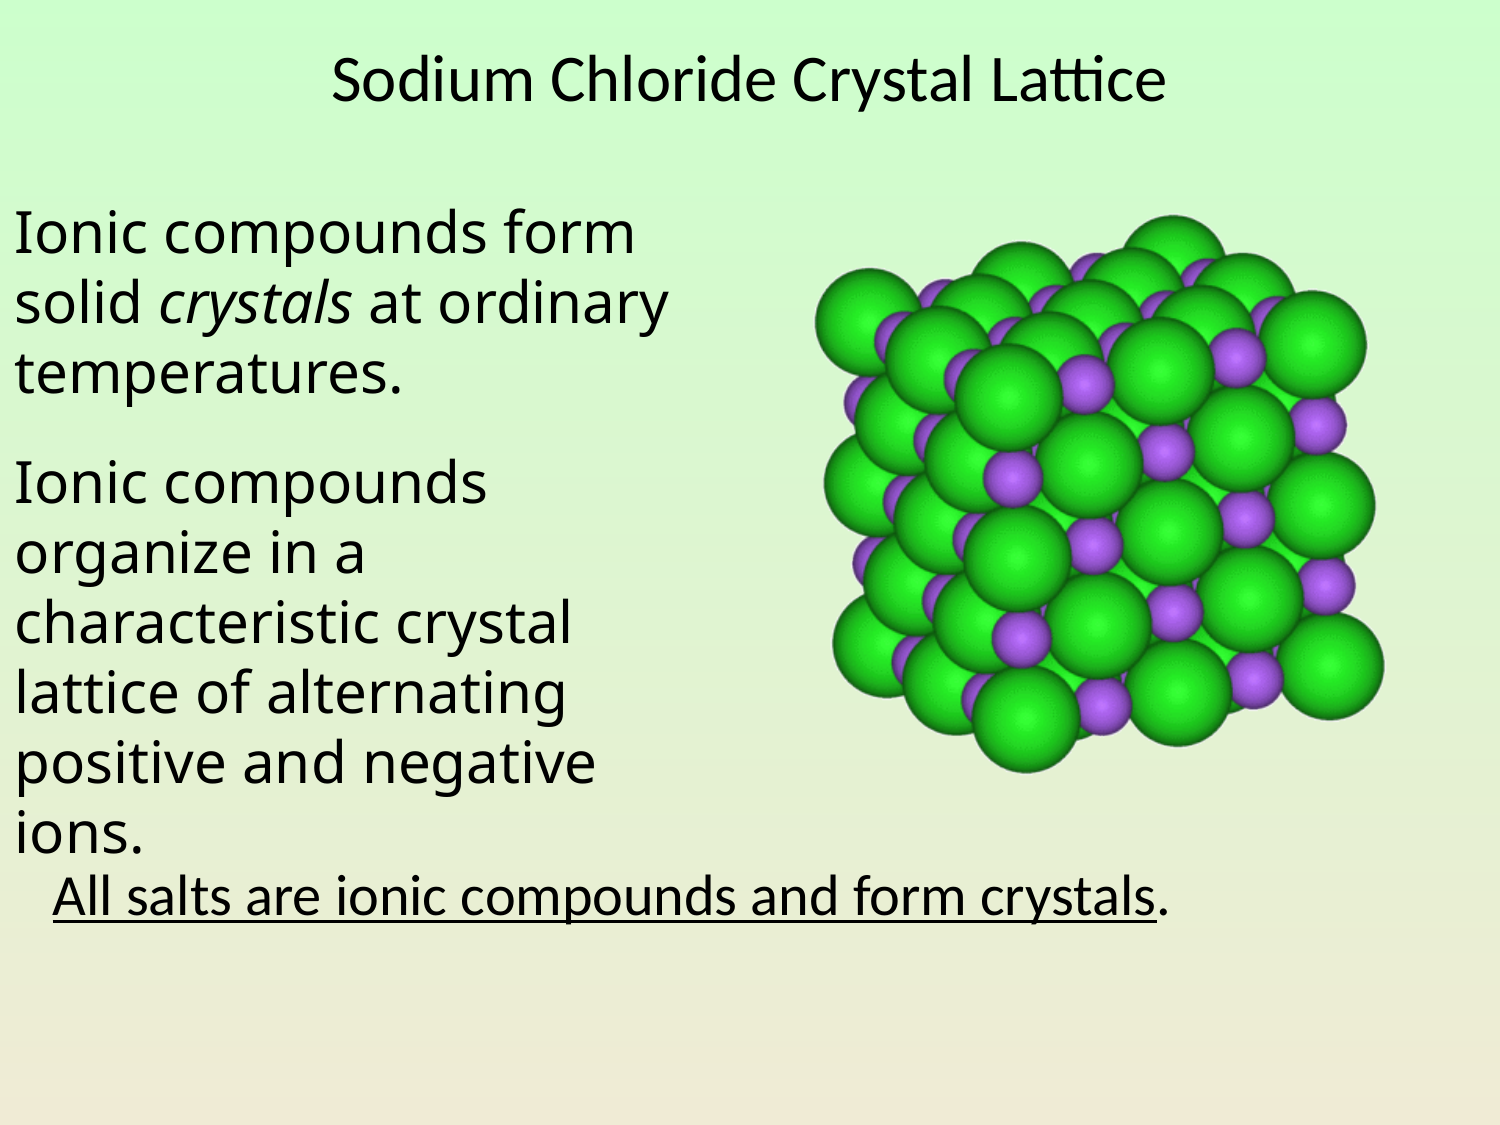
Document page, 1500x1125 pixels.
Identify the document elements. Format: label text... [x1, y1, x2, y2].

title Sodium Chloride Crystal Lattice [112, 24, 1388, 125]
text_box Ionic compounds organize in a characteristic crystal lattice of alternating positive and negative ions. [0, 437, 753, 873]
picture [787, 187, 1413, 802]
text_box Ionic compounds form solid crystals at ordinary temperatures. [0, 187, 763, 413]
text_box All salts are ionic compounds and form crystals. [37, 849, 1450, 988]
